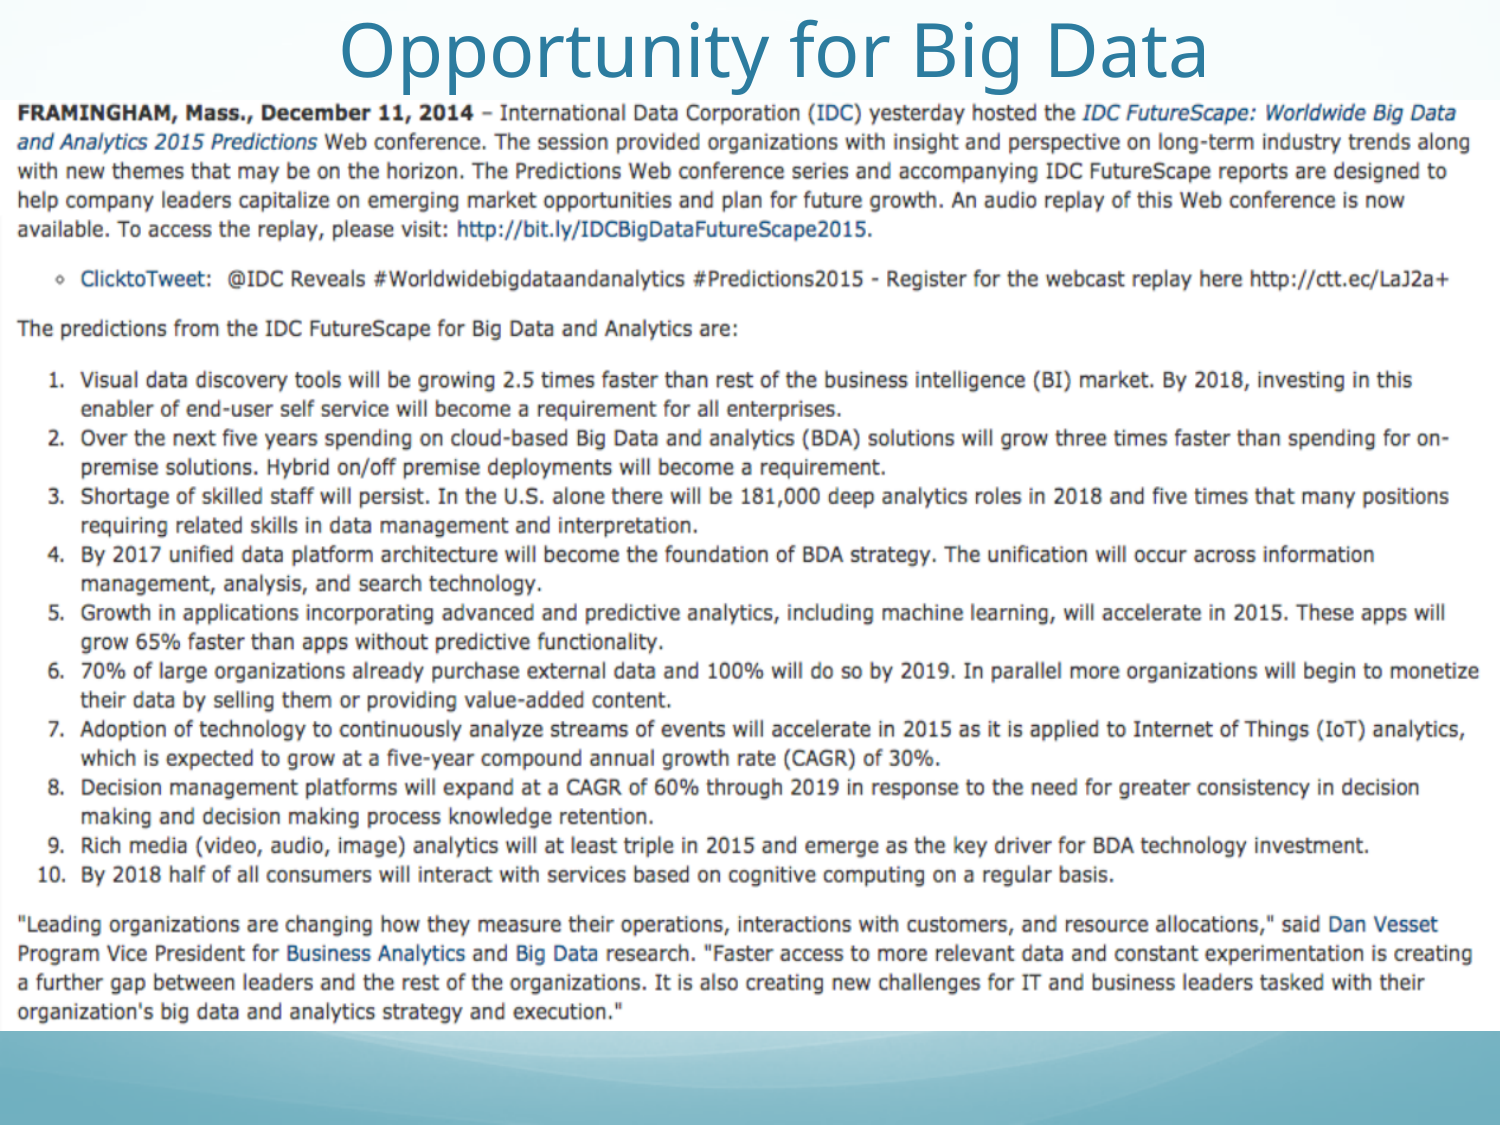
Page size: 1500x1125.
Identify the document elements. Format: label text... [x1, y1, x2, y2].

text_box Opportunity for Big Data [115, 21, 1435, 96]
picture [0, 100, 1500, 1031]
